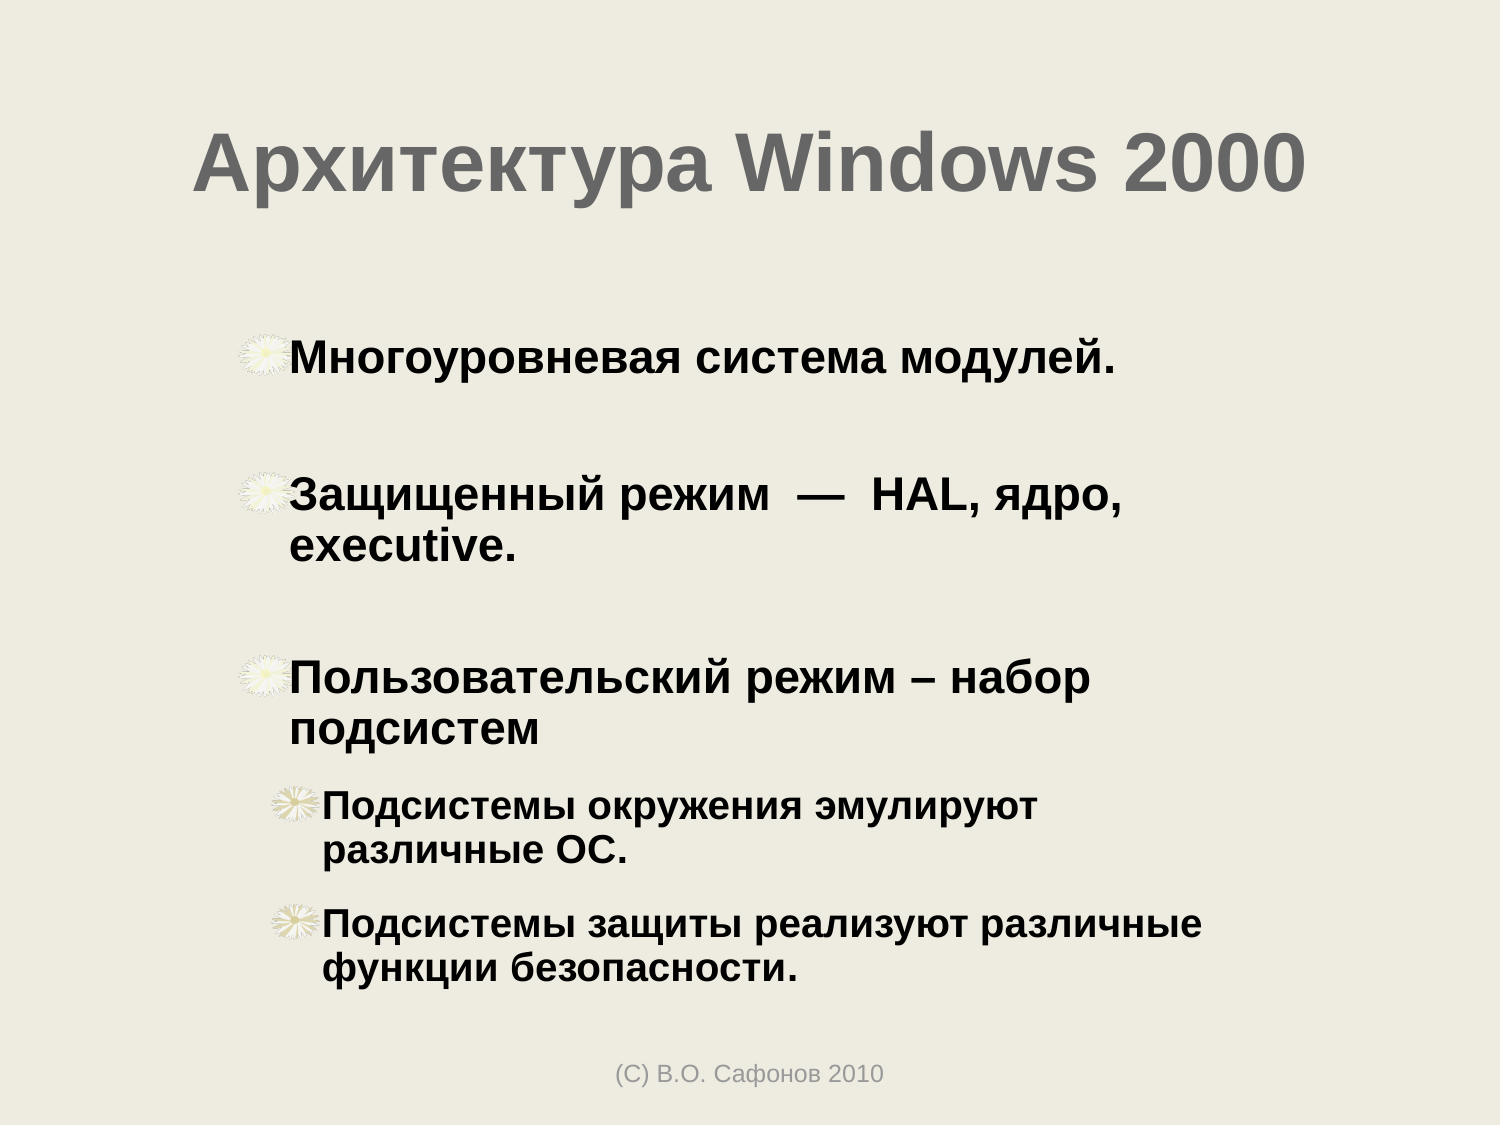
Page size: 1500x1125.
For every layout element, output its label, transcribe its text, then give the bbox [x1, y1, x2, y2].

picture [238, 334, 295, 376]
title Архитектура Windows 2000 [74, 49, 1426, 268]
picture [271, 904, 320, 940]
picture [271, 786, 320, 822]
footer (С) В.О. Сафонов 2010 [512, 1042, 988, 1103]
picture [238, 472, 295, 514]
list Многоуровневая система модулей. Защищенный режим — HAL, ядро, executive. Пользовательский режим – набор подсистем Подсистемы окружения эмулируют различные ОС. Подсистемы защиты реализуют различные функции безопасности. [223, 324, 1276, 1005]
picture [238, 655, 295, 697]
